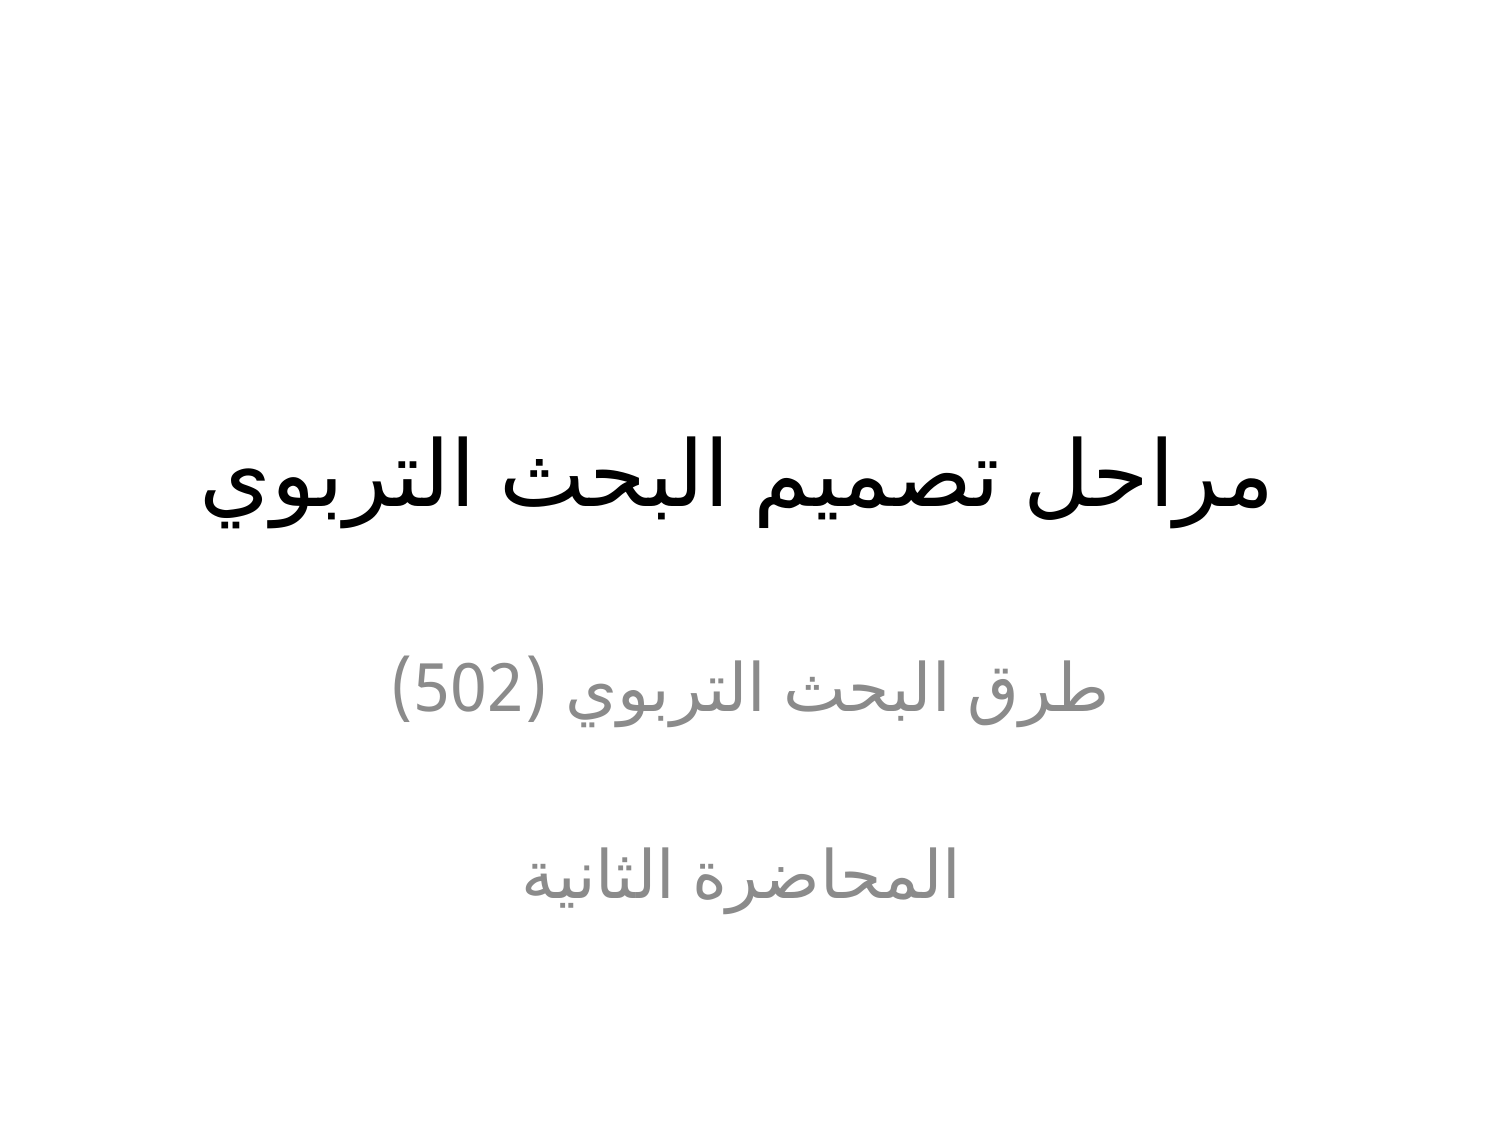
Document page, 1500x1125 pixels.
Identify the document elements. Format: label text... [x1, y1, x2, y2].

subtitle طرق البحث التربوي (502) المحاضرة الثانية [225, 637, 1275, 925]
title مراحل تصميم البحث التربوي [112, 349, 1388, 591]
